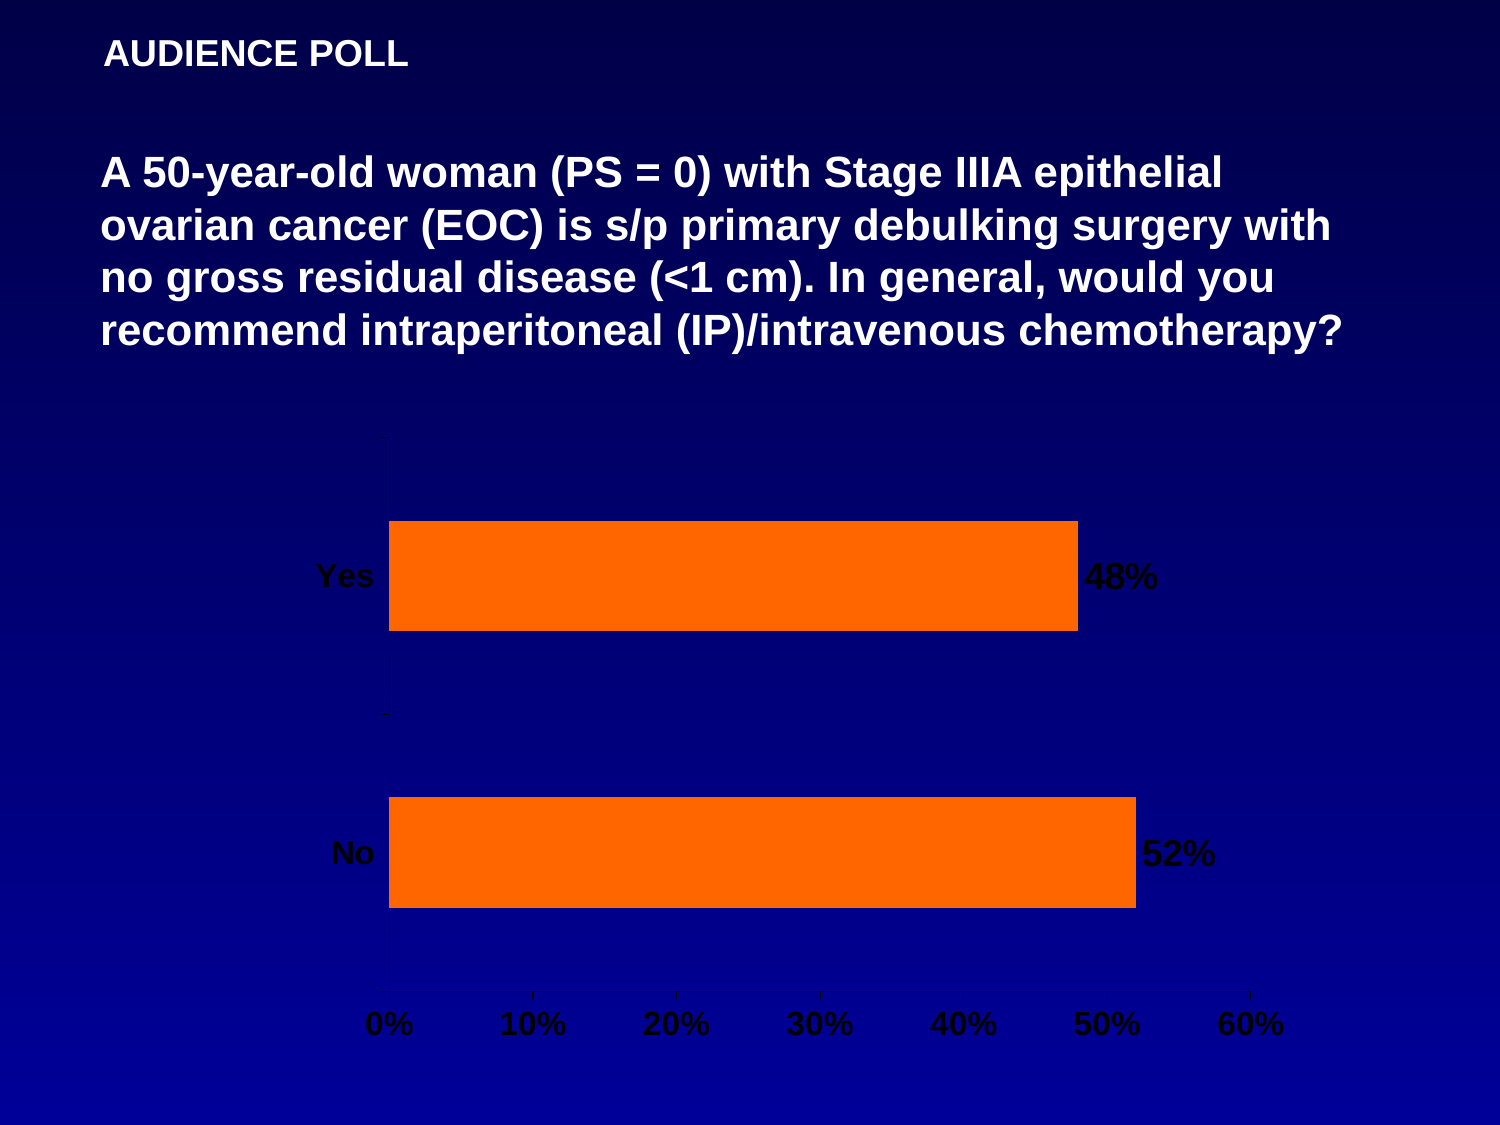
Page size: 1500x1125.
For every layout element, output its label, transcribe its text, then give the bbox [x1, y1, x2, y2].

chart [0, 407, 1303, 1074]
text_box A 50-year-old woman (PS = 0) with Stage IIIA epithelial ovarian cancer (EOC) is s/p primary debulking surgery with no gross residual disease (<1 cm). In general, would you recommend intraperitoneal (IP)/intravenous chemotherapy? [85, 62, 1407, 436]
text_box AUDIENCE POLL [103, 29, 410, 75]
